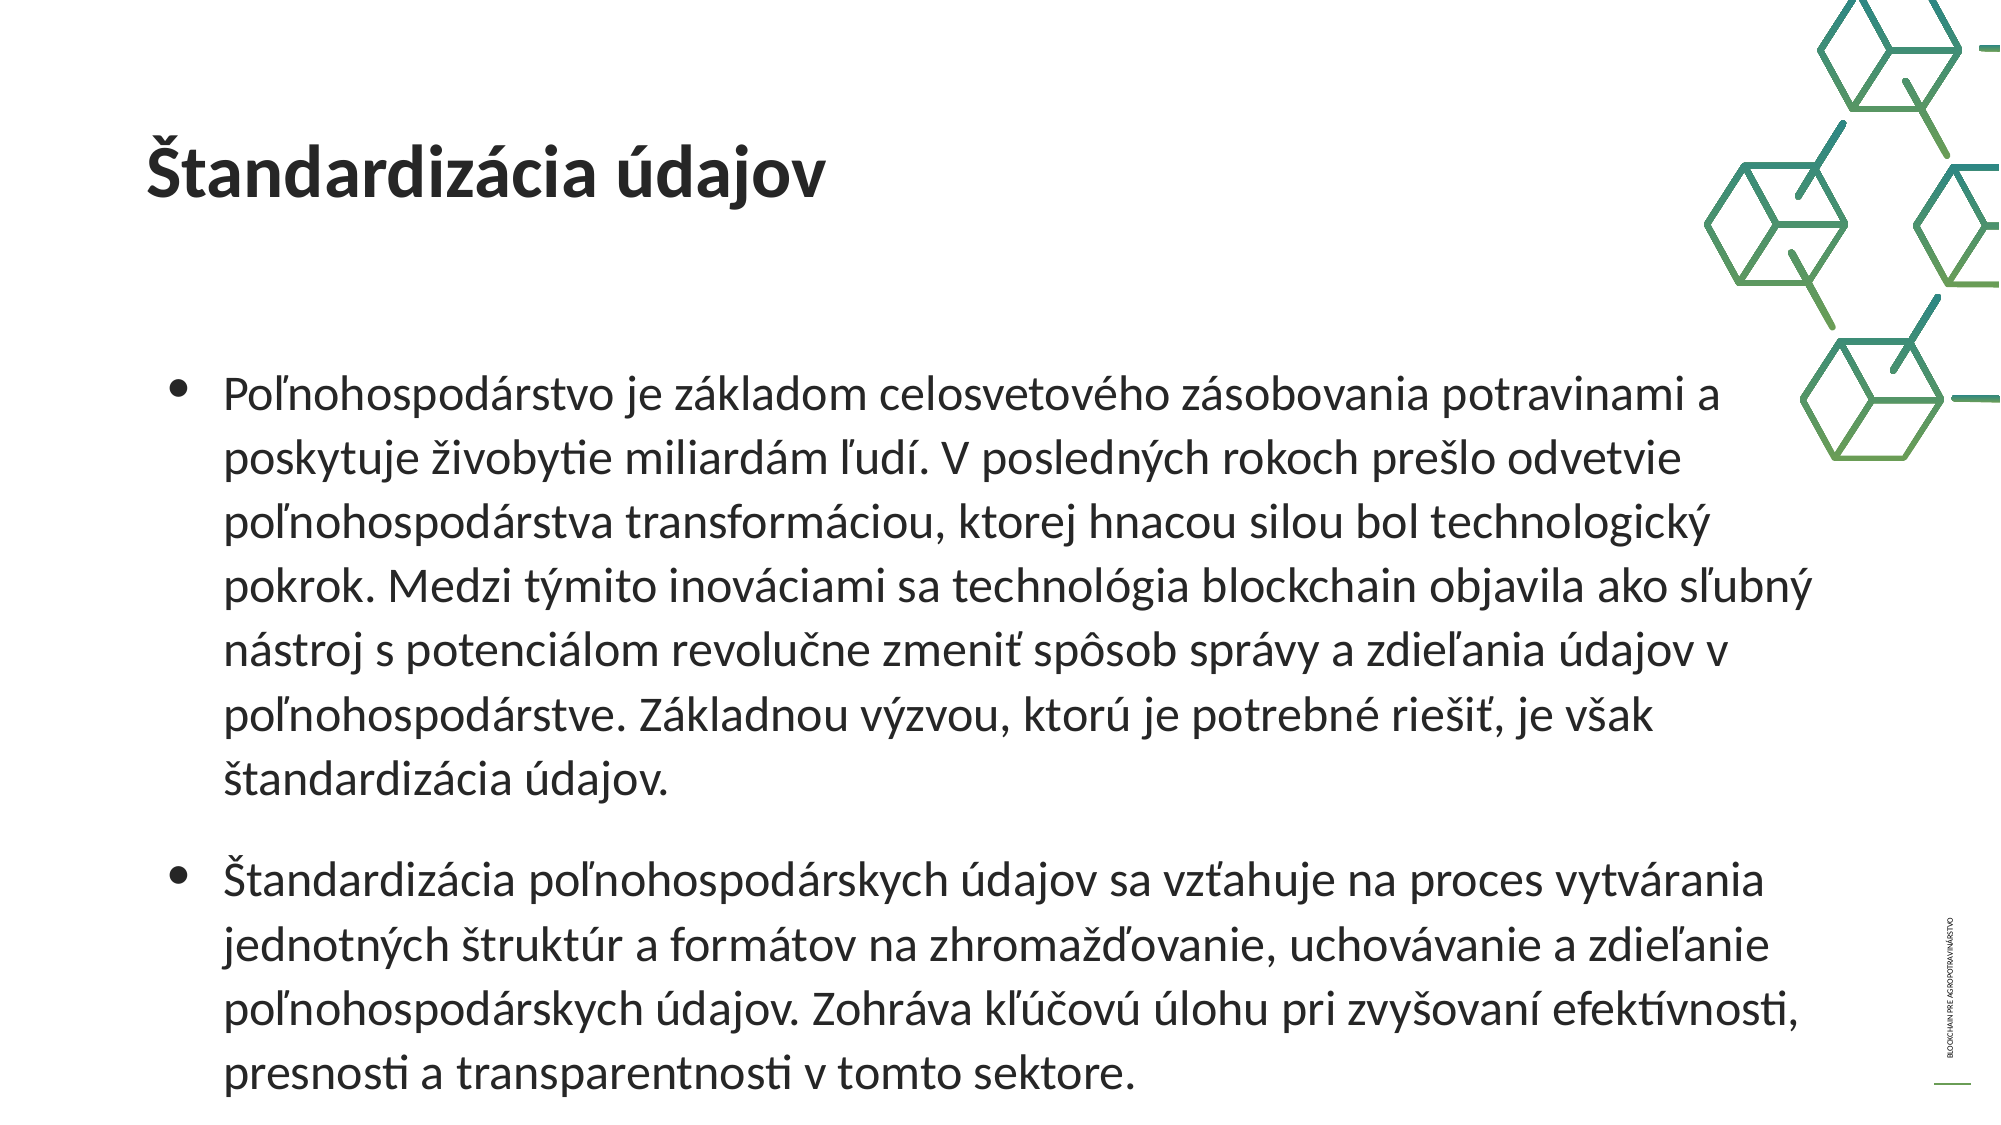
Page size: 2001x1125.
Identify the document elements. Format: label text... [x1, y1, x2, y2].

list Štandardizácia údajov [130, 124, 1698, 337]
list Poľnohospodárstvo je základom celosvetového zásobovania potravinami a poskytuje živobytie miliardám ľudí. V posledných rokoch prešlo odvetvie poľnohospodárstva transformáciou, ktorej hnacou silou bol technologický pokrok. Medzi týmito inováciami sa technológia blockchain objavila ako sľubný nástroj s potenciálom revolučne zmeniť spôsob správy a zdieľania údajov v poľnohospodárstve. Základnou výzvou, ktorú je potrebné riešiť, je však štandardizácia údajov. Štandardizácia poľnohospodárskych údajov sa vzťahuje na proces vytvárania jednotných štruktúr a formátov na zhromažďovanie, uchovávanie a zdieľanie poľnohospodárskych údajov. Zohráva kľúčovú úlohu pri zvyšovaní efektívnosti, presnosti a transparentnosti v tomto sektore. [151, 348, 1890, 980]
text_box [1703, 0, 2000, 462]
